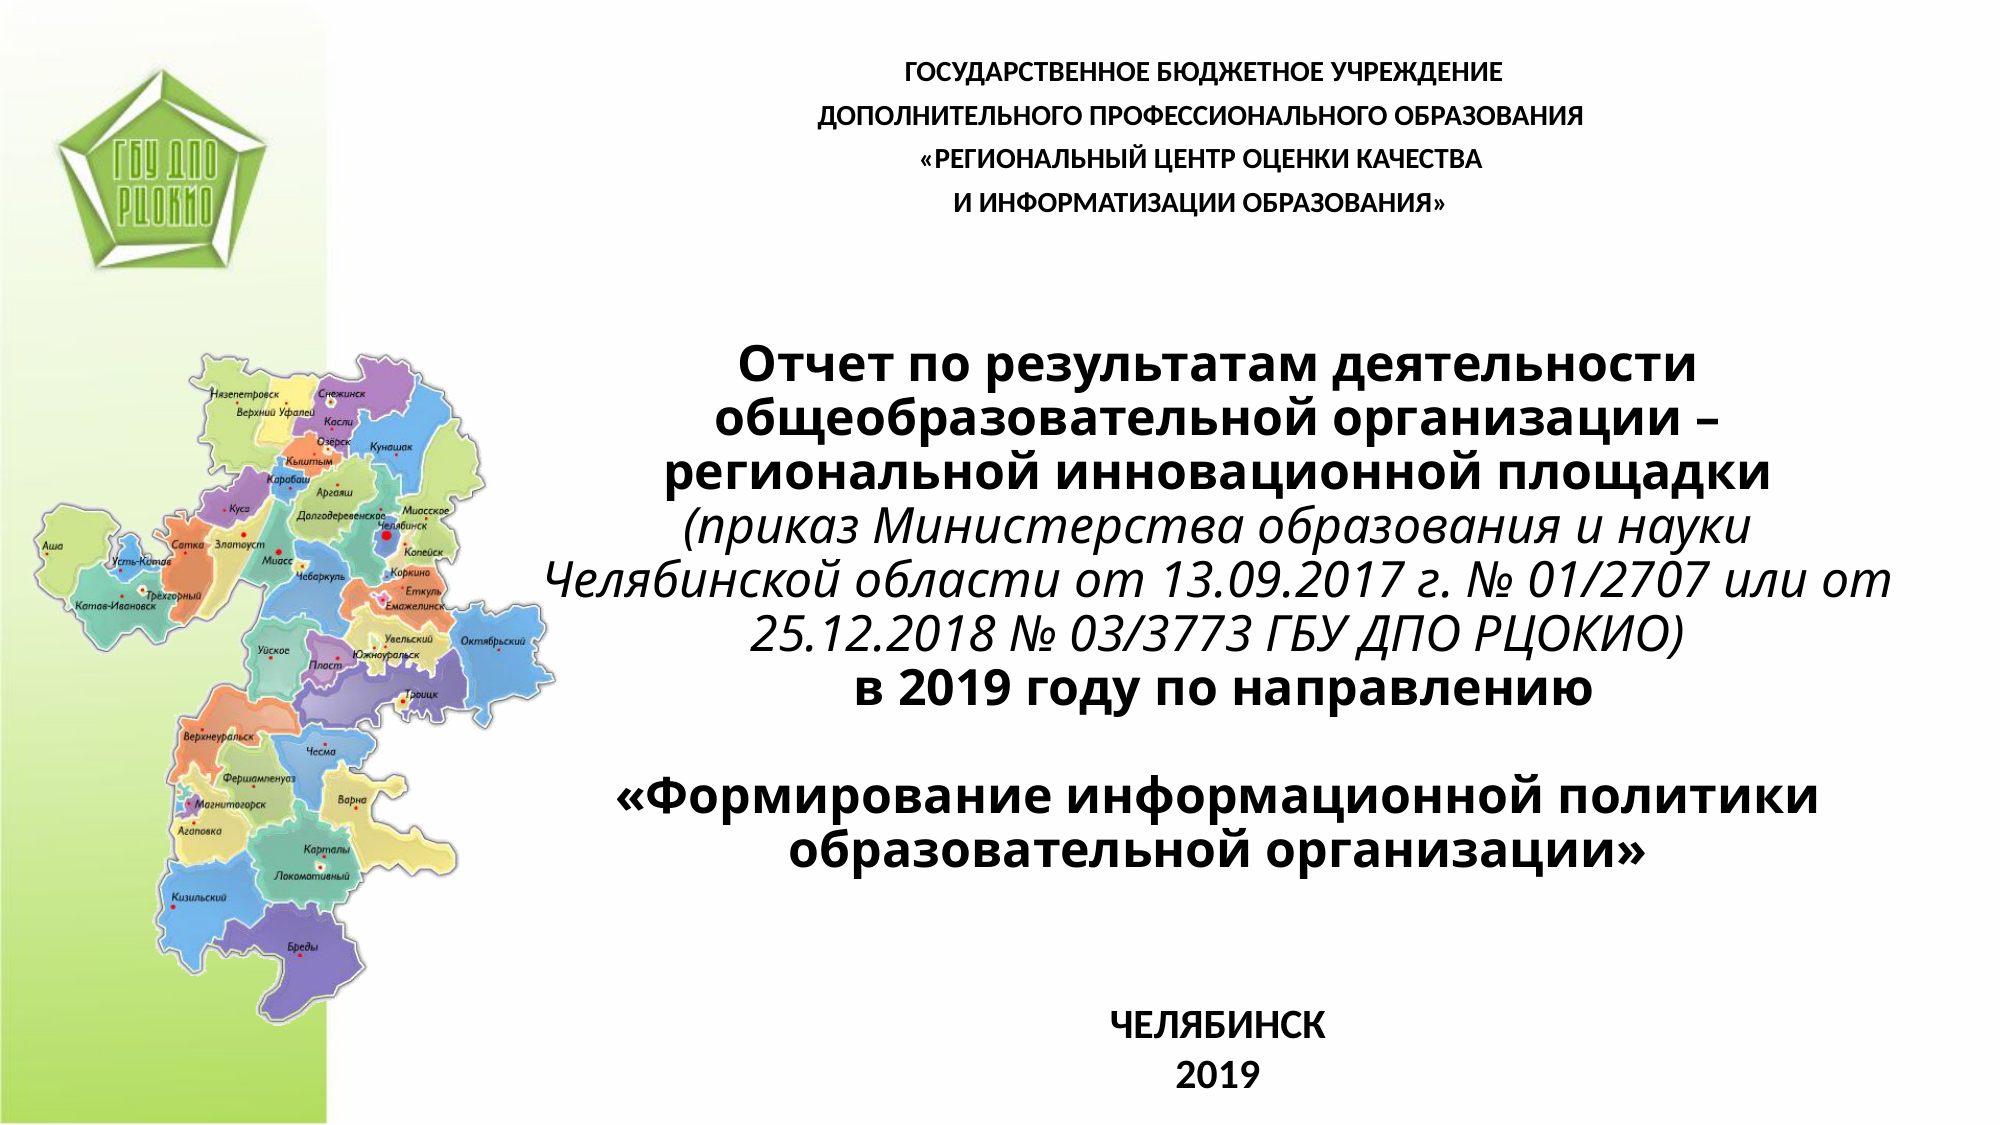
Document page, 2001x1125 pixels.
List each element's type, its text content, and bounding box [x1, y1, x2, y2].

text_box ЧЕЛЯБИНСК 2019 [1049, 988, 1386, 1125]
text_box Отчет по результатам деятельности общеобразовательной организации – региональной инновационной площадки (приказ Министерства образования и науки Челябинской области от 13.09.2017 г. № 01/2707 или от 25.12.2018 № 03/3773 ГБУ ДПО РЦОКИО) в 2019 году по направлению «Формирование информационной политики образовательной организации» [519, 242, 1917, 886]
picture [0, 0, 2001, 1125]
text_box ГОСУДАРСТВЕННОЕ БЮДЖЕТНОЕ УЧРЕЖДЕНИЕ ДОПОЛНИТЕЛЬНОГО ПРОФЕССИОНАЛЬНОГО ОБРАЗОВАНИЯ «РЕГИОНАЛЬНЫЙ ЦЕНТР ОЦЕНКИ КАЧЕСТВА И ИНФОРМАТИЗАЦИИ ОБРАЗОВАНИЯ» [420, 0, 1982, 226]
